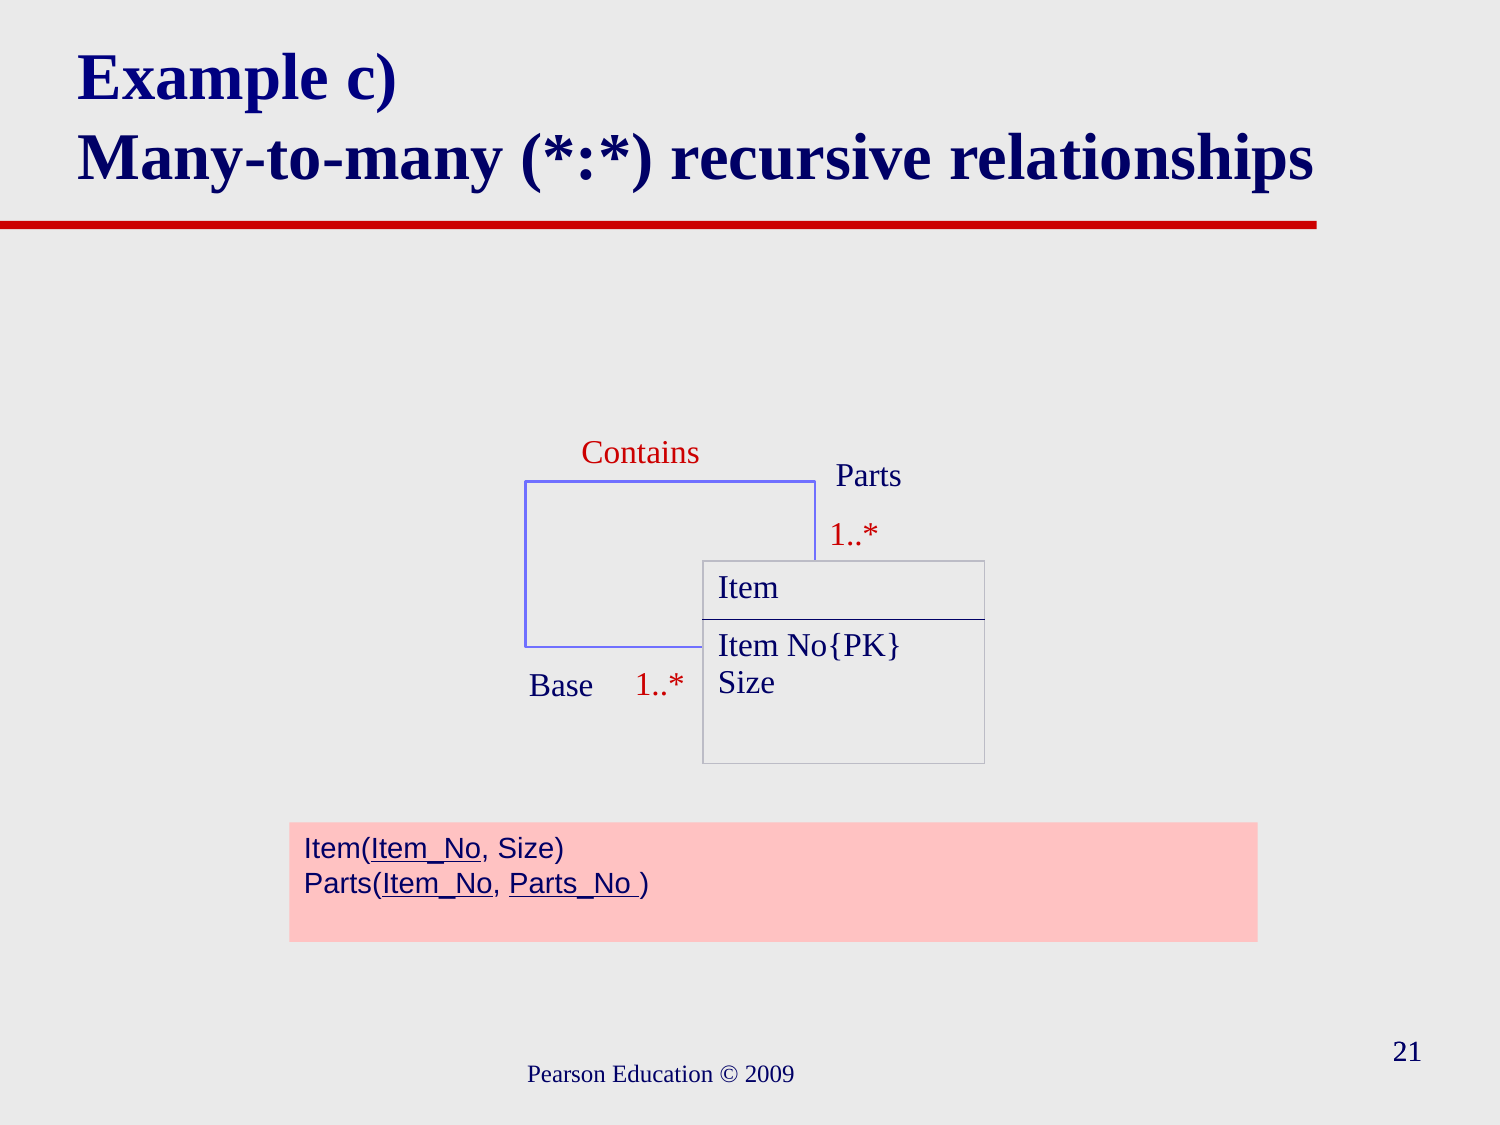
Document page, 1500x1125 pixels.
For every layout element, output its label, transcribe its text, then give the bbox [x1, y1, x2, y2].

table_header Item [704, 562, 984, 619]
table_cell Item No{PK} Size [704, 620, 984, 763]
text_box 1..* [814, 505, 915, 560]
text_box 21 [1124, 1012, 1438, 1088]
text_box Contains [566, 422, 733, 478]
text_box Example c) Many-to-many (*:*) recursive relationships [62, 19, 1338, 201]
text_box Pearson Education © 2009 [512, 1050, 1038, 1095]
text_box Base [513, 655, 644, 710]
text_box 1..* [644, 655, 702, 710]
text_box Item(Item_No, Size) Parts(Item_No, Parts_No ) [289, 822, 1258, 942]
text_box [525, 481, 815, 647]
text_box Parts [820, 445, 951, 500]
